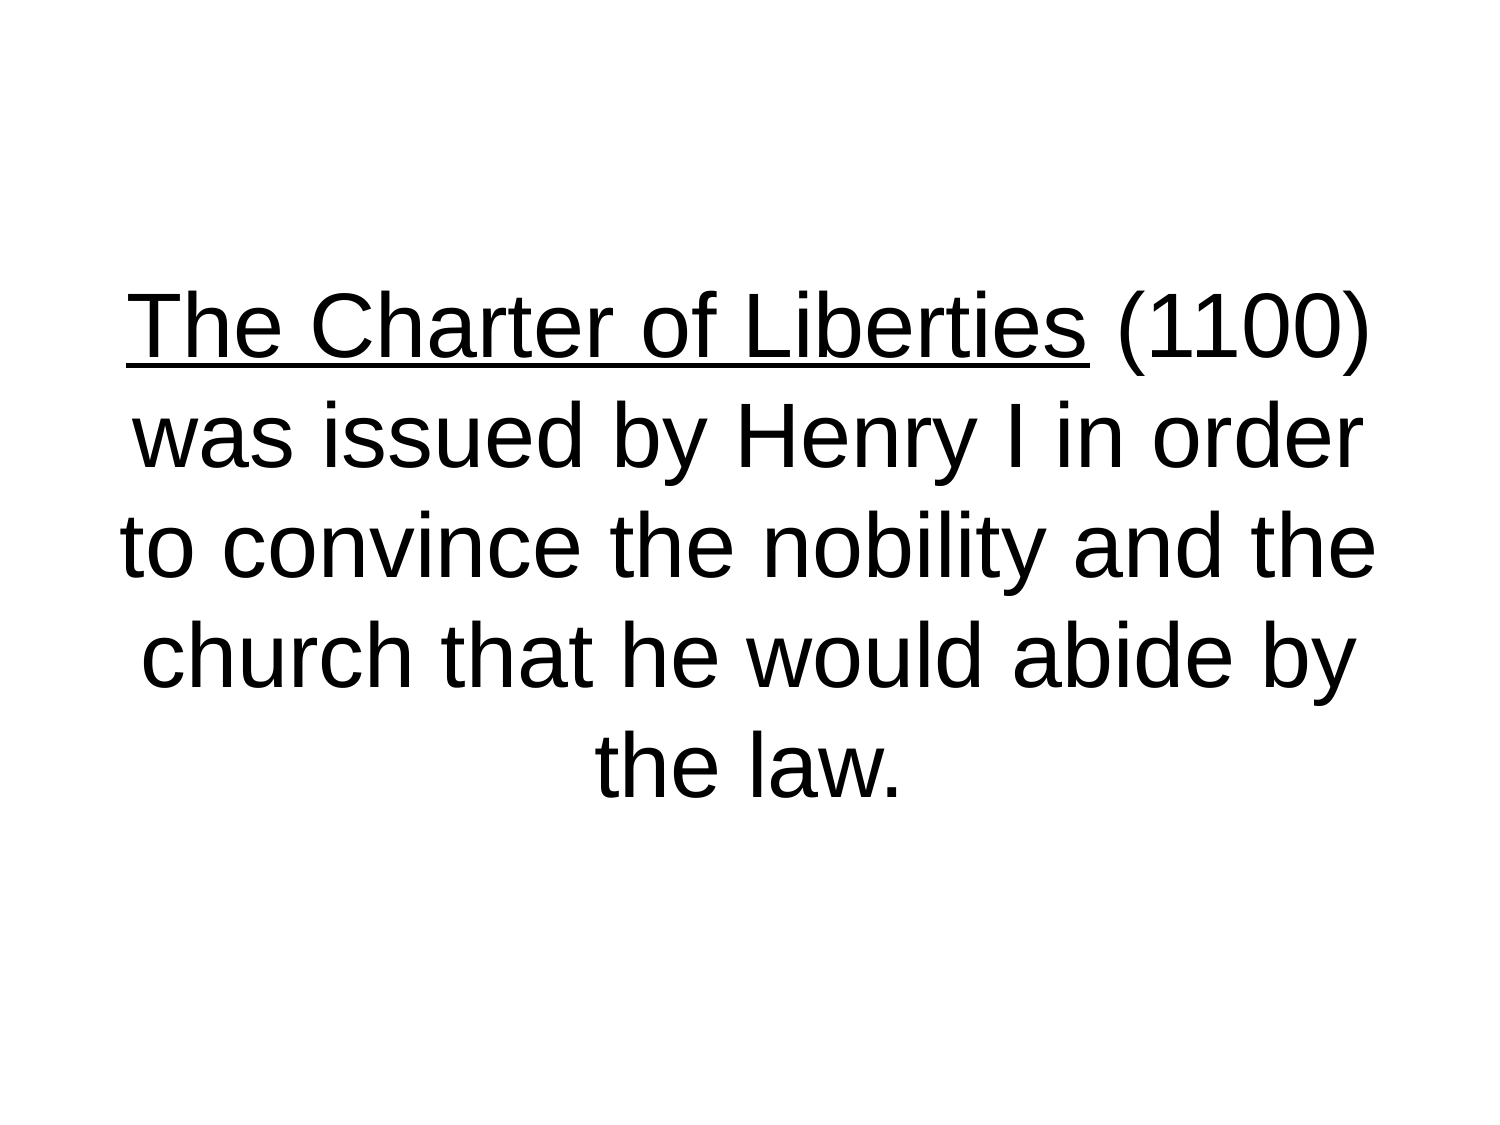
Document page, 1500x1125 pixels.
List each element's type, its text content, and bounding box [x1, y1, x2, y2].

title The Charter of Liberties (1100) was issued by Henry I in order to convince the nobility and the church that he would abide by the law. [74, 44, 1426, 1038]
